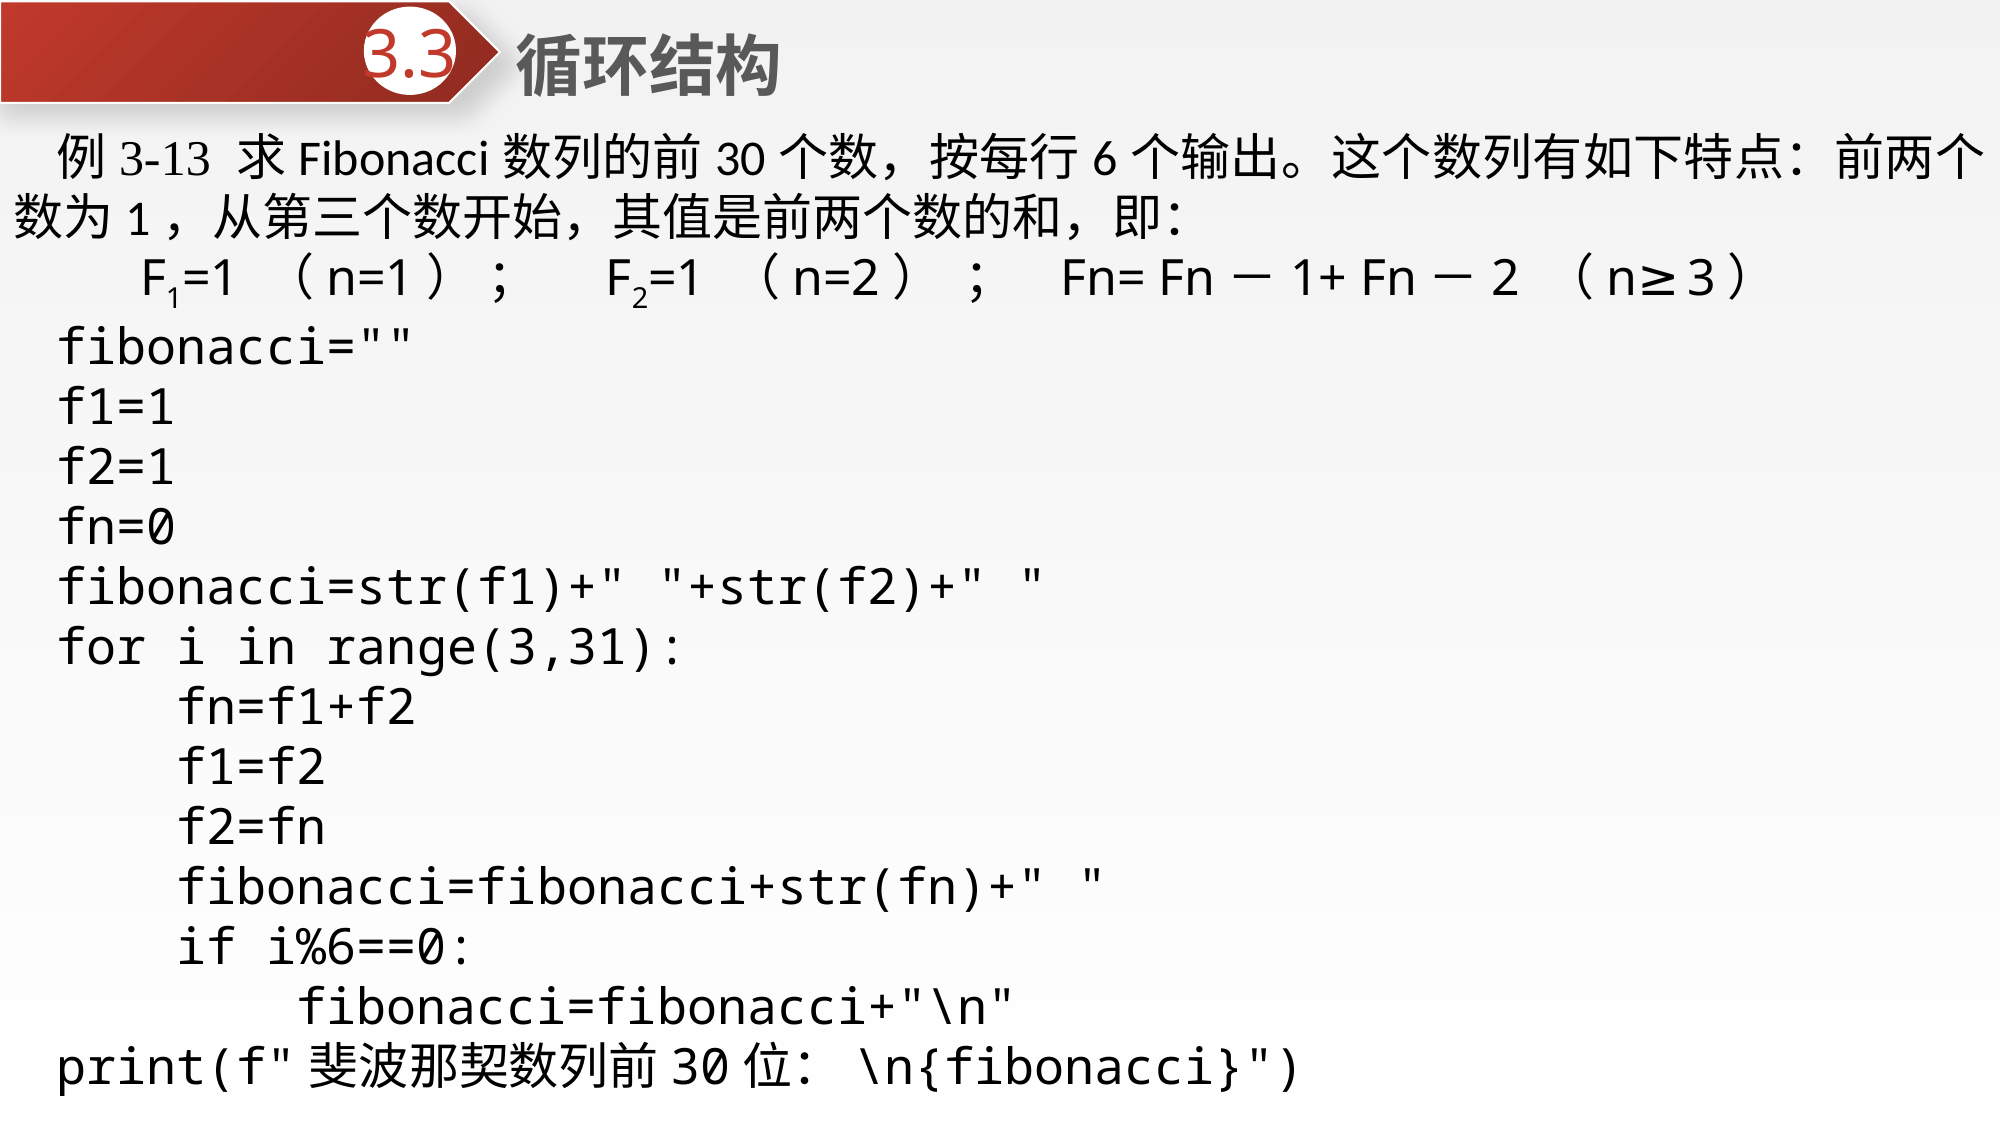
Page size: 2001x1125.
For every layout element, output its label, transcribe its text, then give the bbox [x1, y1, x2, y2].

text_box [0, 0, 984, 104]
text_box 例3-13 求Fibonacci数列的前30个数，按每行6个输出。这个数列有如下特点：前两个数为1，从第三个数开始，其值是前两个数的和，即： F1=1 （n=1） ； F2=1 （n=2） ； Fn= Fn－1+ Fn－2 （n≥3） fibonacci="" f1=1 f2=1 fn=0 fibonacci=str(f1)+" "+str(f2)+" " for i in range(3,31): fn=f1+f2 f1=f2 f2=fn fibonacci=fibonacci+str(fn)+" " if i%6==0: fibonacci=fibonacci+"\n" print(f"斐波那契数列前30位：\n{fibonacci}") [0, 118, 2000, 1102]
